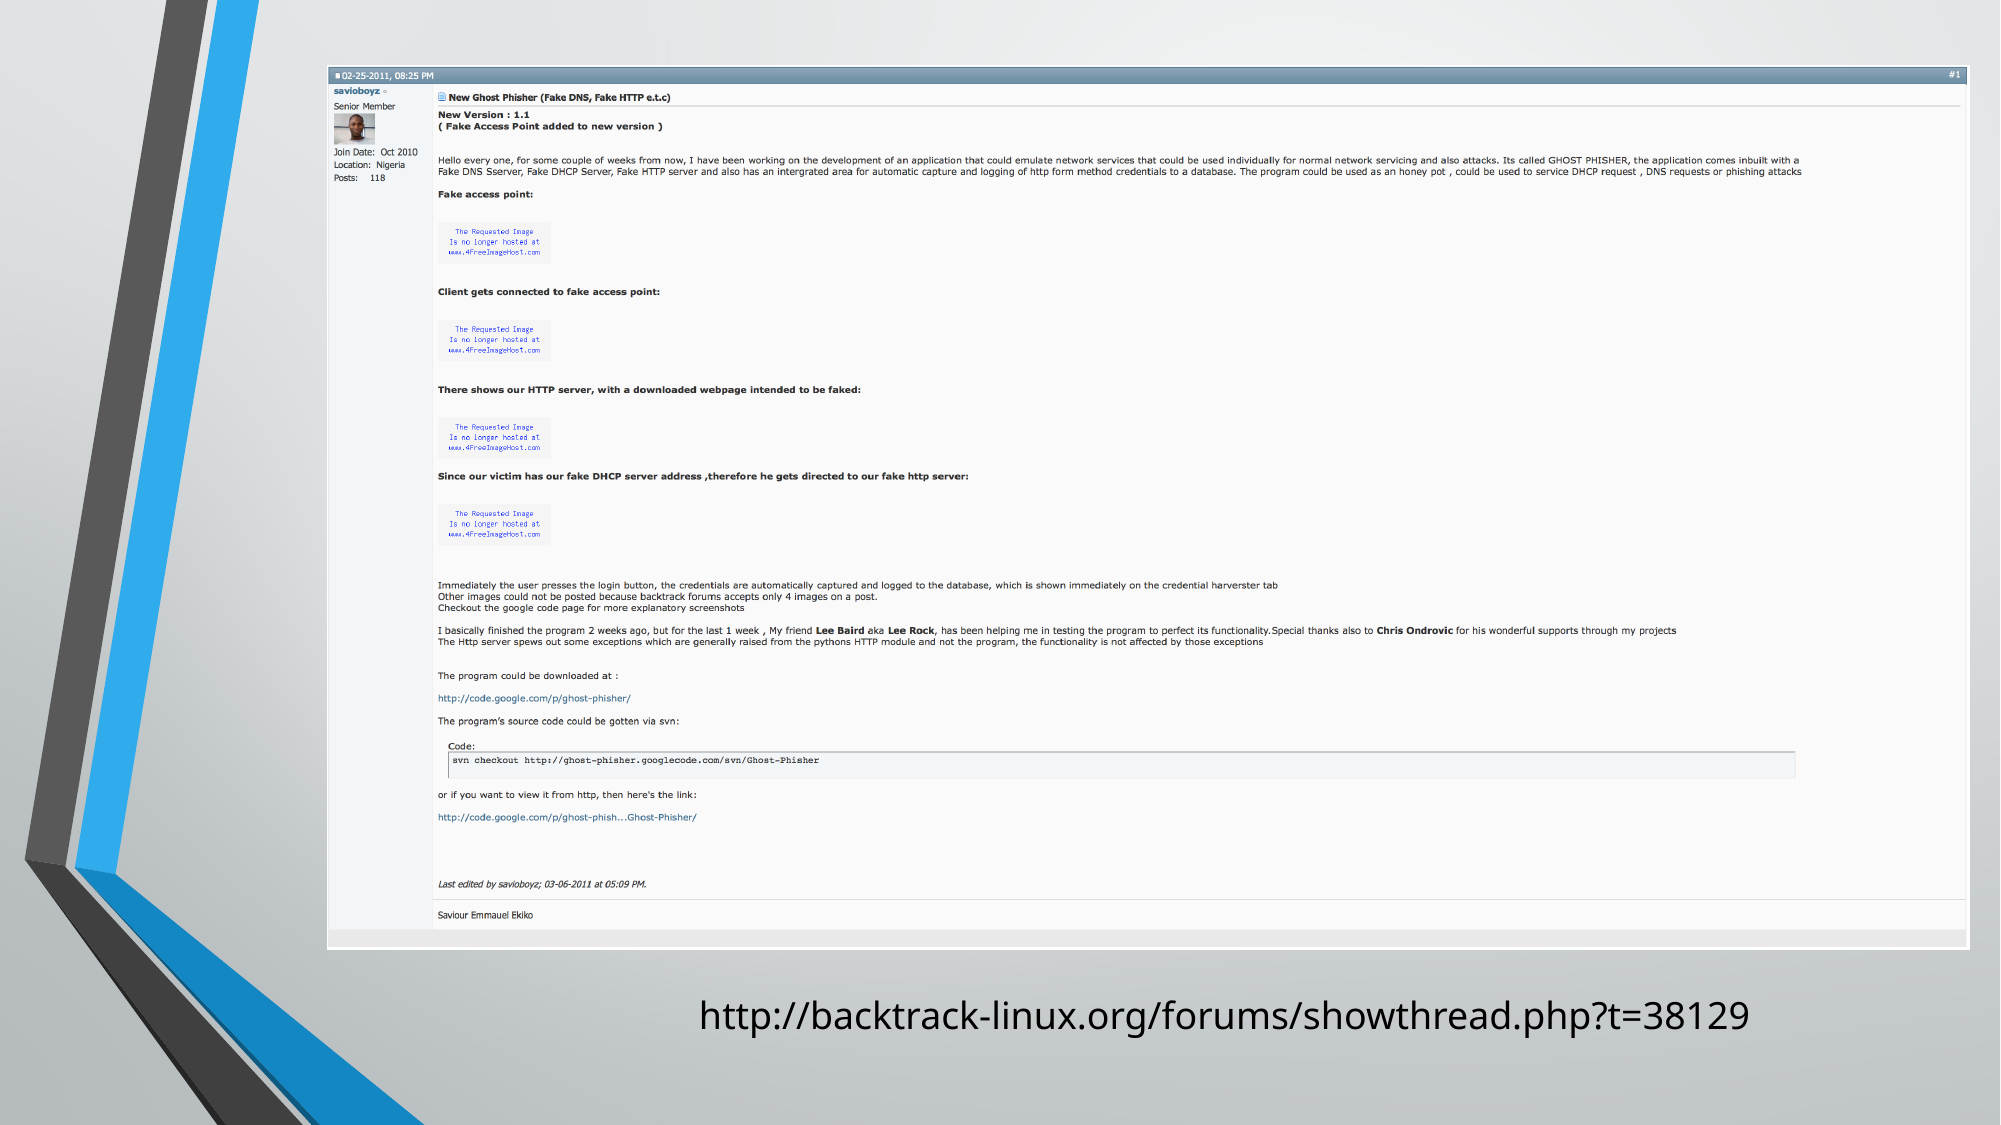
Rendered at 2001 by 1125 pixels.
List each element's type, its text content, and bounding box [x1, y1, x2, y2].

text_box http://backtrack-linux.org/forums/showthread.php?t=38129 [684, 984, 1766, 1044]
picture [326, 64, 1970, 951]
